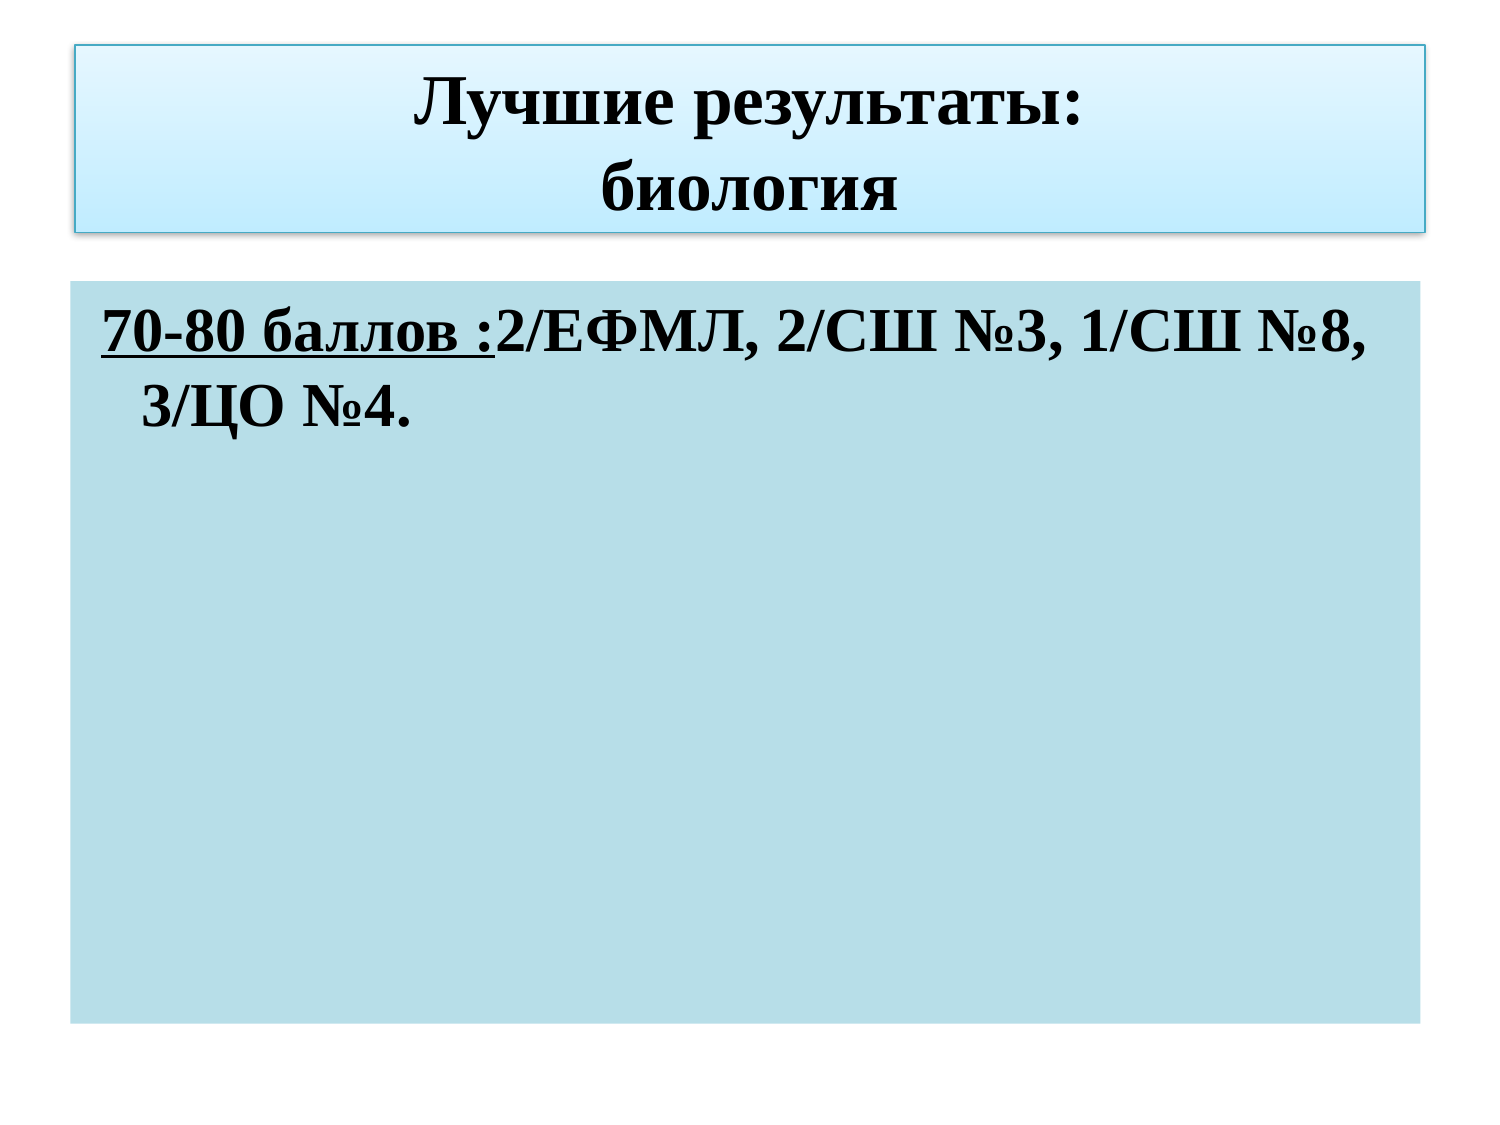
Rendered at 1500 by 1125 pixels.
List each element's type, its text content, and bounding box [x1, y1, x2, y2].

title Лучшие результаты: биология [74, 44, 1426, 233]
list 70-80 баллов :2/ЕФМЛ, 2/СШ №3, 1/СШ №8, 3/ЦО №4. [70, 281, 1421, 1024]
